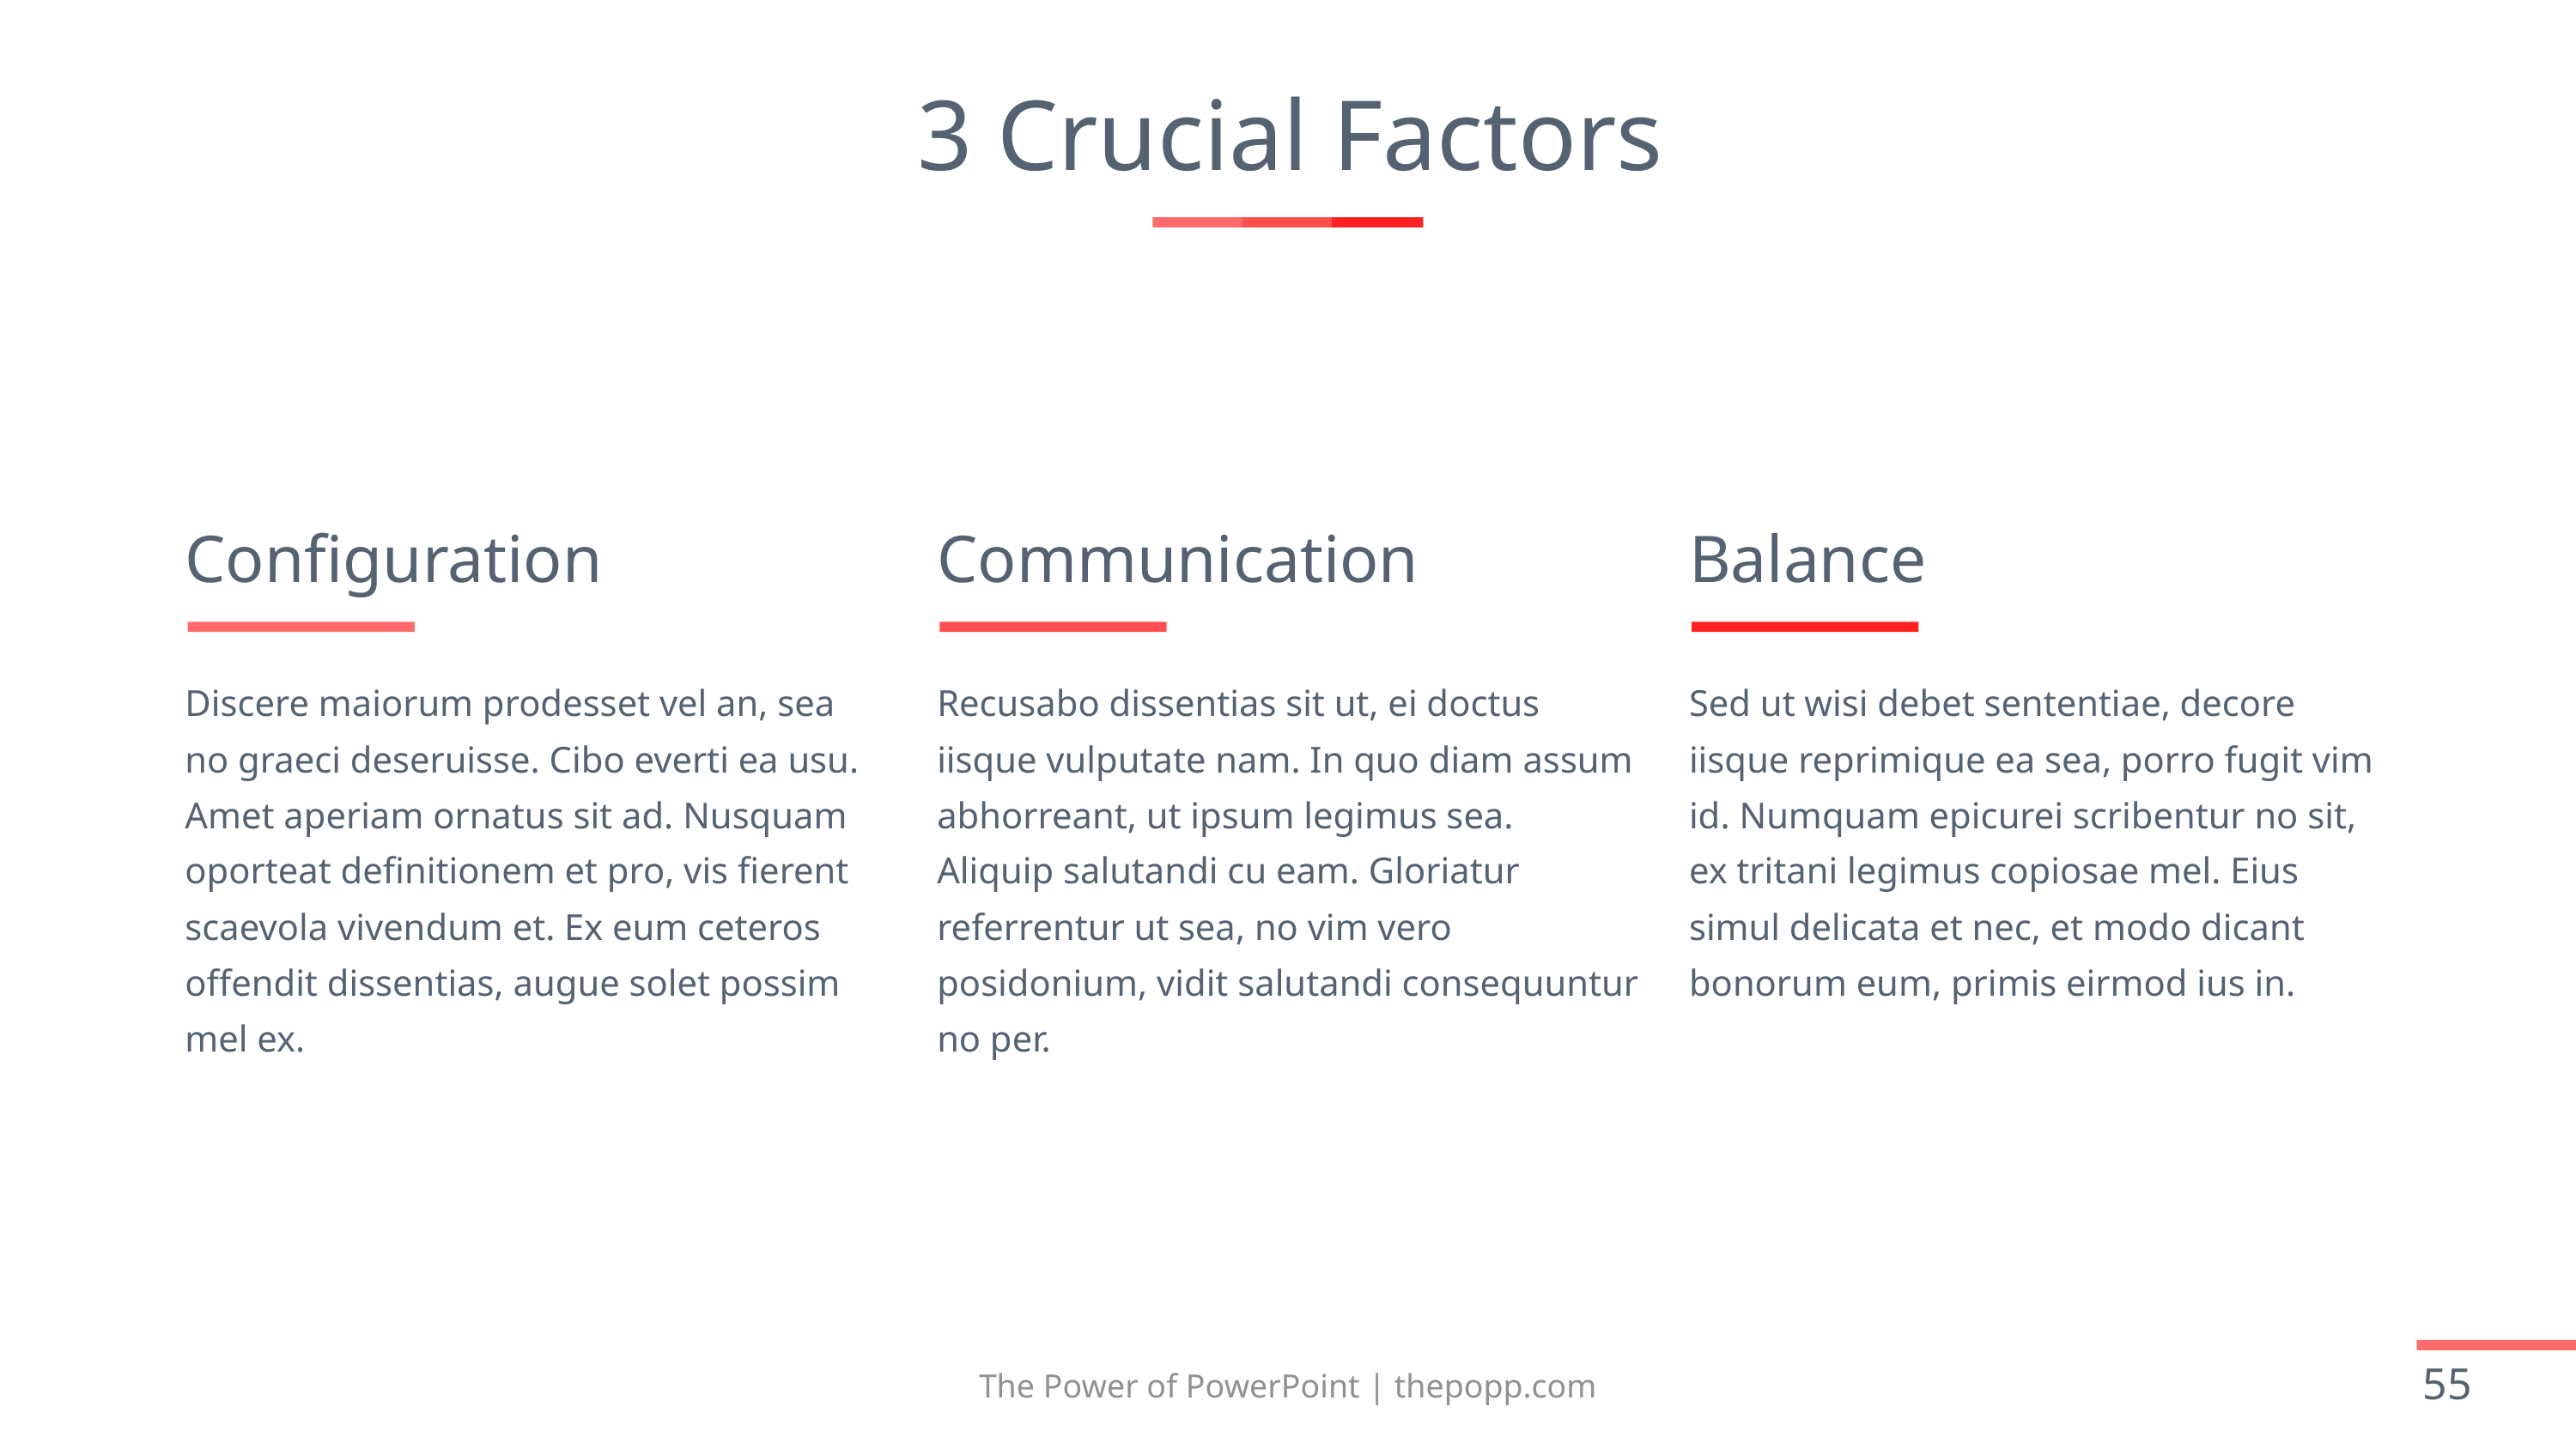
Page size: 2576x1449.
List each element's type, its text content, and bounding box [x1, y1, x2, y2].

footer The Power of PowerPoint | thepopp.com [853, 1349, 1723, 1427]
slide_number 55 [2409, 1351, 2576, 1421]
list Balance [1676, 504, 2404, 609]
title 3 Crucial Factors [69, 49, 2512, 230]
list Discere maiorum prodesset vel an, sea no graeci deseruisse. Cibo everti ea usu. Amet aperiam ornatus sit ad. Nusquam oporteat definitionem et pro, vis fierent scaevola vivendum et. Ex eum ceteros offendit dissentias, augue solet possim mel ex. [172, 661, 900, 1071]
list Communication [924, 504, 1652, 609]
list Sed ut wisi debet sententiae, decore iisque reprimique ea sea, porro fugit vim id. Numquam epicurei scribentur no sit, ex tritani legimus copiosae mel. Eius simul delicata et nec, et modo dicant bonorum eum, primis eirmod ius in. [1676, 661, 2404, 1071]
list Configuration [172, 504, 900, 609]
list Recusabo dissentias sit ut, ei doctus iisque vulputate nam. In quo diam assum abhorreant, ut ipsum legimus sea. Aliquip salutandi cu eam. Gloriatur referrentur ut sea, no vim vero posidonium, vidit salutandi consequuntur no per. [924, 661, 1652, 1071]
